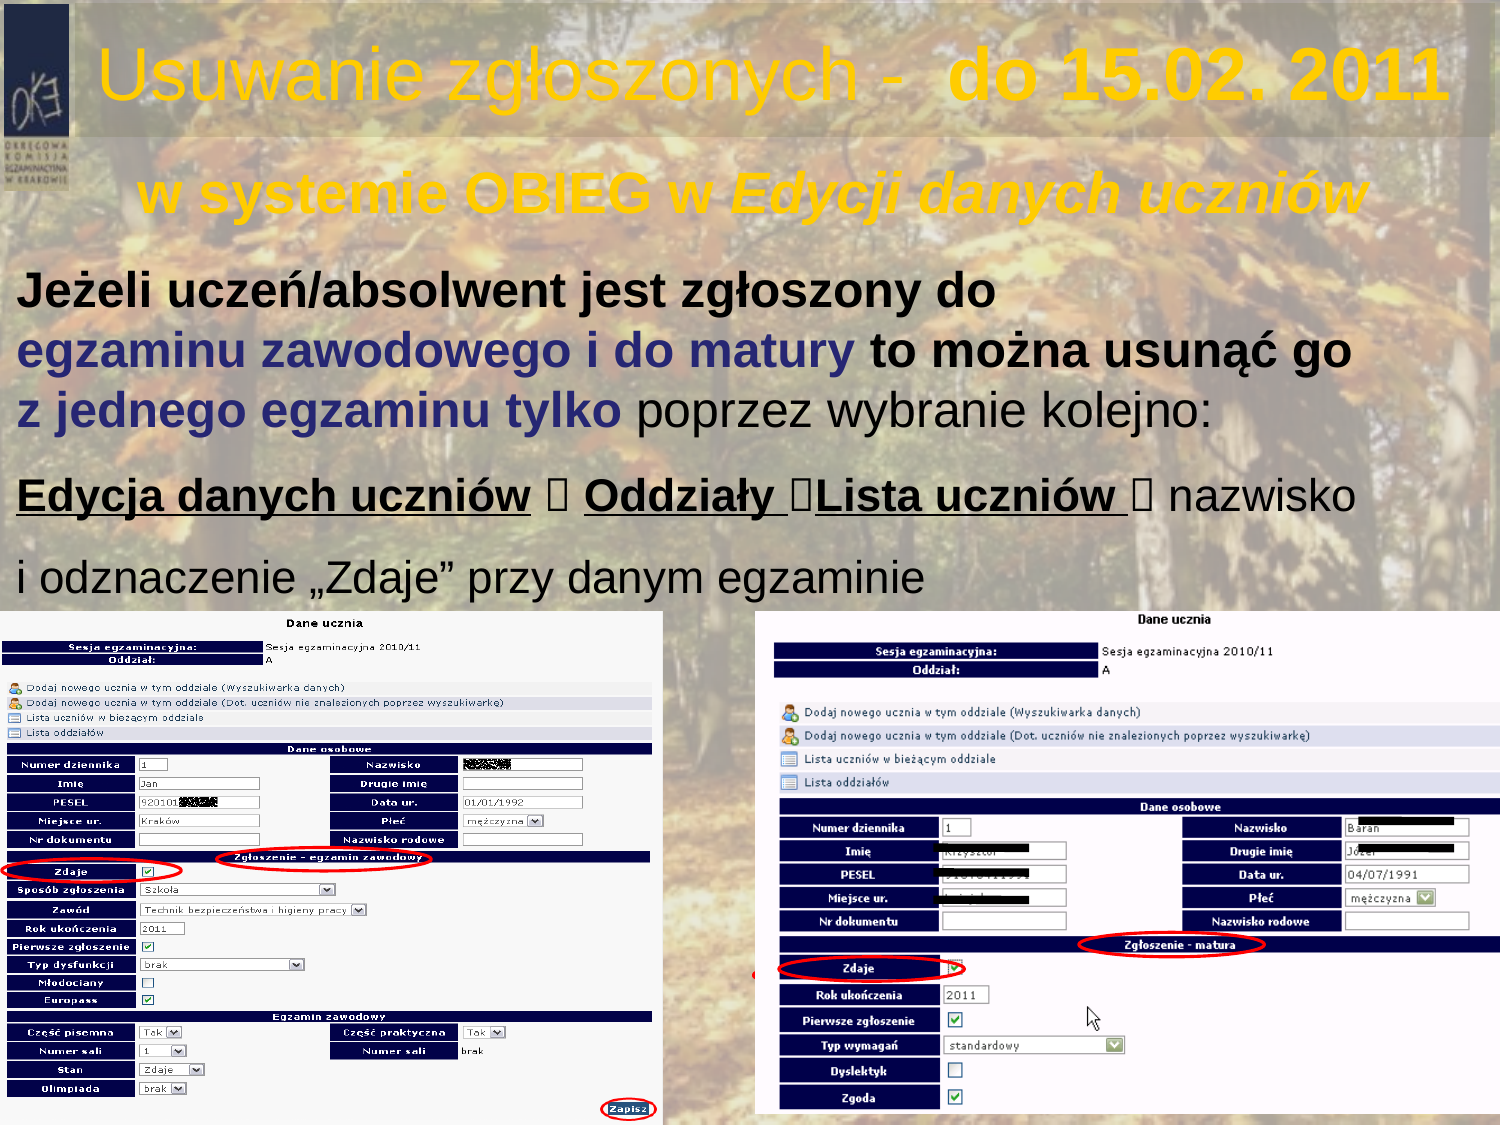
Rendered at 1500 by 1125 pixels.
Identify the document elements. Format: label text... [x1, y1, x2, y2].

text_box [0, 611, 934, 1125]
text_box w systemie OBIEG w Edycji danych uczniów [5, 147, 1500, 233]
title Usuwanie zgłoszonych - do 15.02. 2011 [74, 3, 1495, 138]
text_box Jeżeli uczeń/absolwent jest zgłoszony do egzaminu zawodowego i do matury to można usunąć go z jednego egzaminu tylko poprzez wybranie kolejno: Edycja danych uczniów  Oddziały Lista uczniów  nazwisko i odznaczenie „Zdaje” przy danym egzaminie [1, 250, 1500, 610]
picture [755, 611, 1500, 1114]
